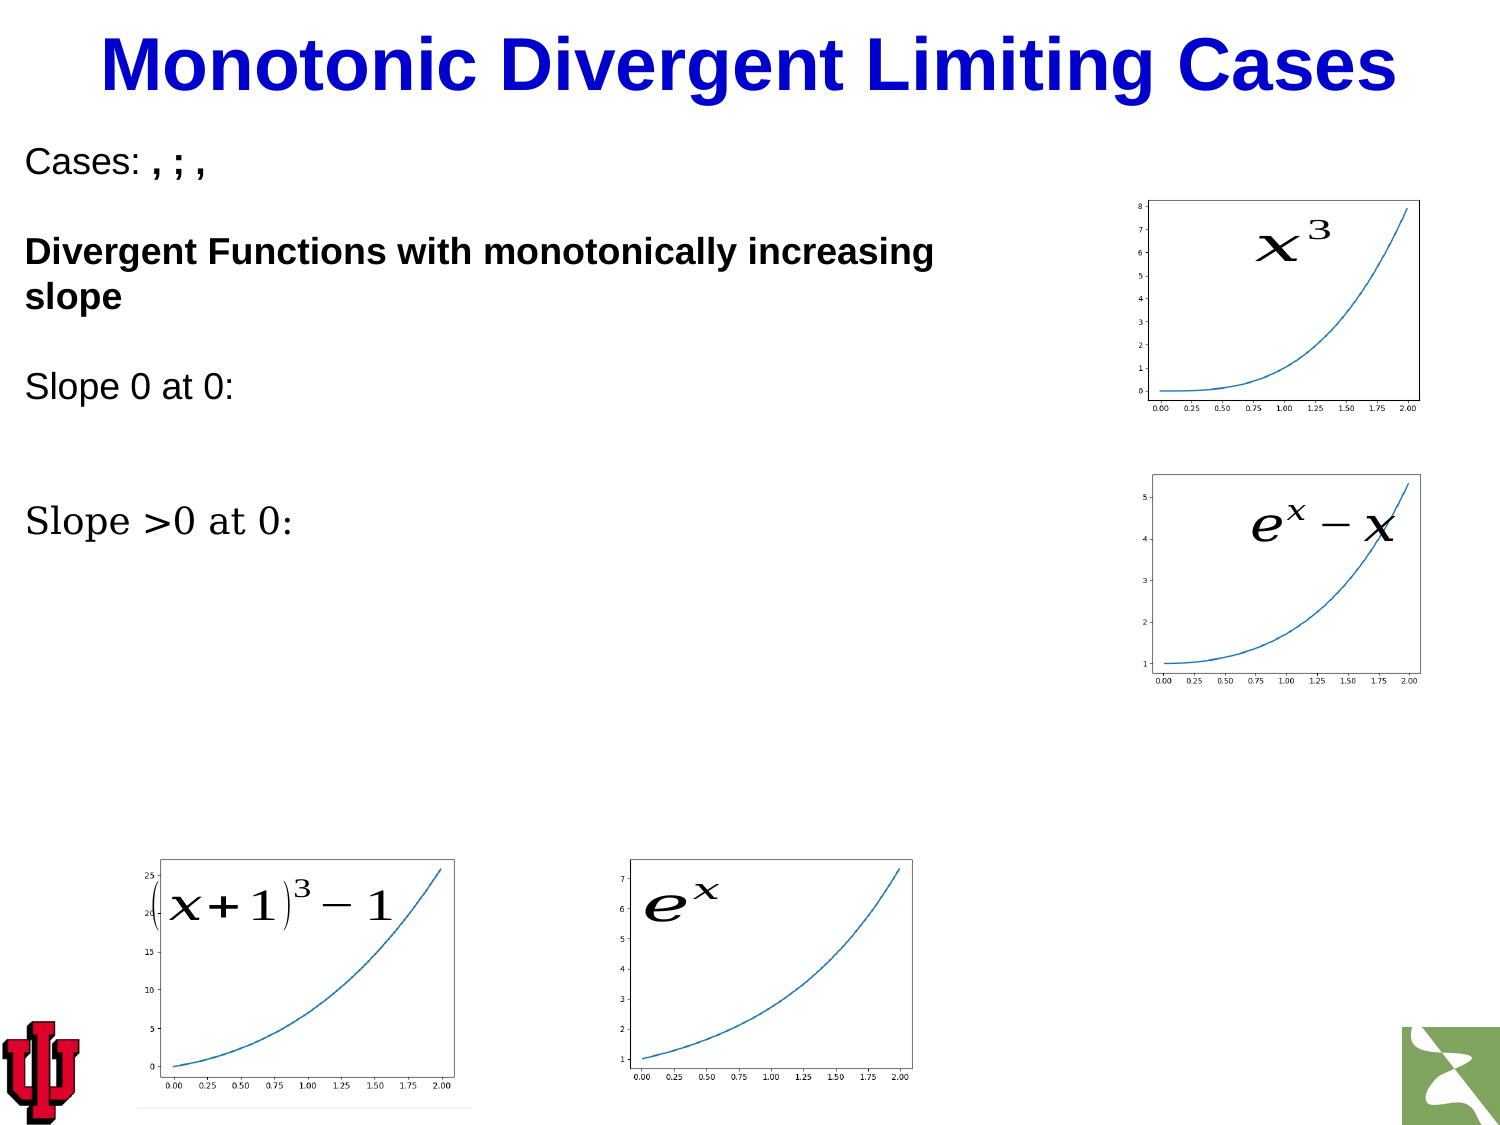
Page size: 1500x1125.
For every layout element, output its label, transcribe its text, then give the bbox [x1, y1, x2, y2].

picture [1136, 468, 1444, 694]
picture [137, 849, 472, 1110]
picture [0, 1020, 80, 1125]
title Monotonic Divergent Limiting Cases [0, 0, 1500, 130]
picture [1124, 187, 1431, 419]
picture [1402, 1027, 1500, 1125]
picture [605, 849, 923, 1088]
